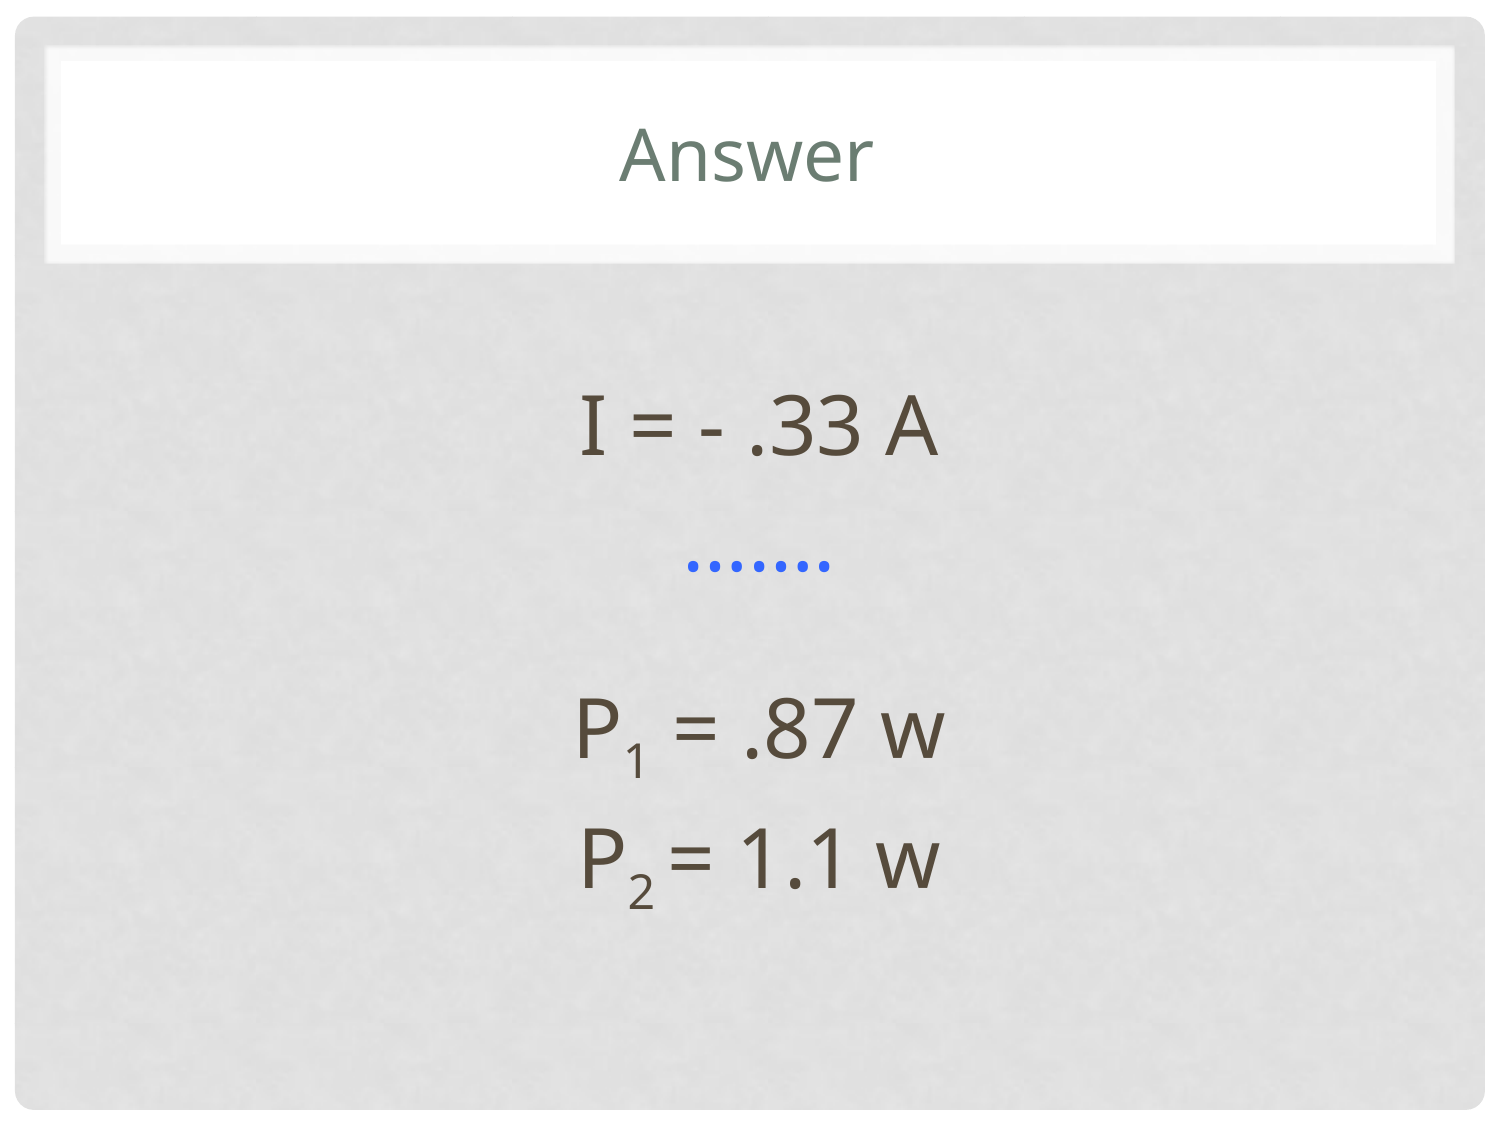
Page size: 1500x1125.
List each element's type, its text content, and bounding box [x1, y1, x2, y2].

title Answer [69, 66, 1425, 238]
list I = - .33 A ……. P1 = .87 w P2 = 1.1 w [75, 287, 1425, 1005]
